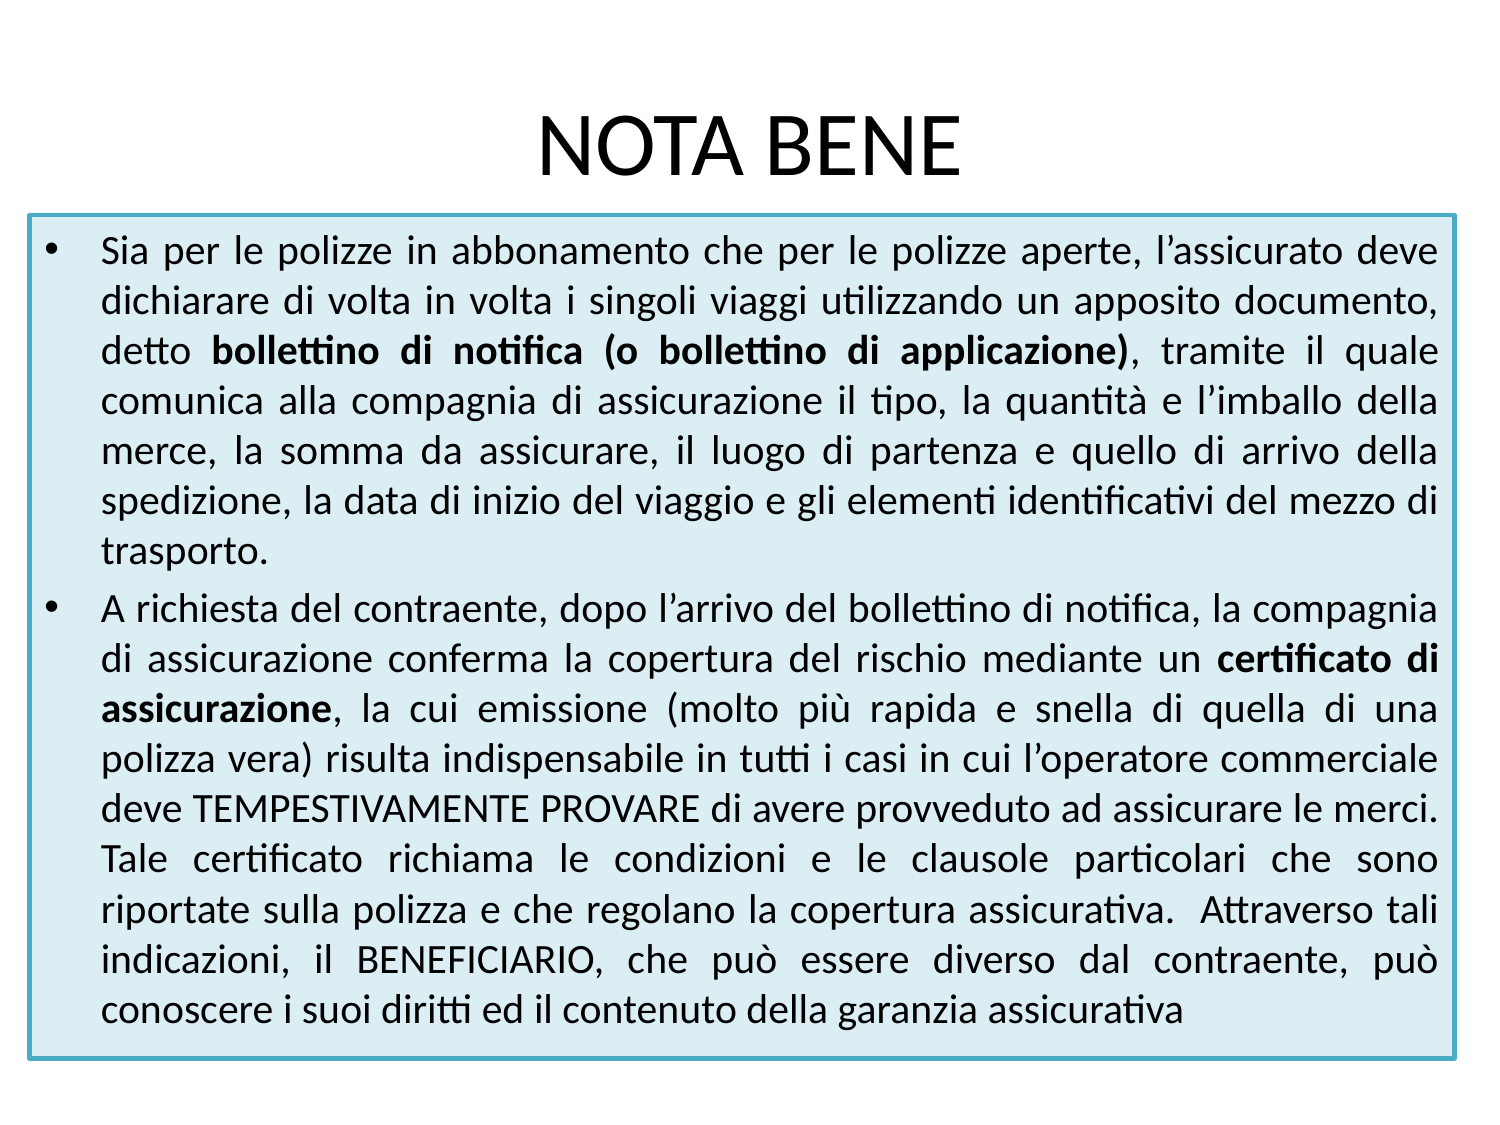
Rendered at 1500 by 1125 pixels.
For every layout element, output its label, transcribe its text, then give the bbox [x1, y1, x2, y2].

list Sia per le polizze in abbonamento che per le polizze aperte, l’assicurato deve dichiarare di volta in volta i singoli viaggi utilizzando un apposito documento, detto bollettino di notifica (o bollettino di applicazione), tramite il quale comunica alla compagnia di assicurazione il tipo, la quantità e l’imballo della merce, la somma da assicurare, il luogo di partenza e quello di arrivo della spedizione, la data di inizio del viaggio e gli elementi identificativi del mezzo di trasporto. A richiesta del contraente, dopo l’arrivo del bollettino di notifica, la compagnia di assicurazione conferma la copertura del rischio mediante un certificato di assicurazione, la cui emissione (molto più rapida e snella di quella di una polizza vera) risulta indispensabile in tutti i casi in cui l’operatore commerciale deve TEMPESTIVAMENTE PROVARE di avere provveduto ad assicurare le merci. Tale certificato richiama le condizioni e le clausole particolari che sono riportate sulla polizza e che regolano la copertura assicurativa. Attraverso tali indicazioni, il BENEFICIARIO, che può essere diverso dal contraente, può conoscere i suoi diritti ed il contenuto della garanzia assicurativa [27, 213, 1457, 1061]
title NOTA BENE [75, 45, 1425, 213]
